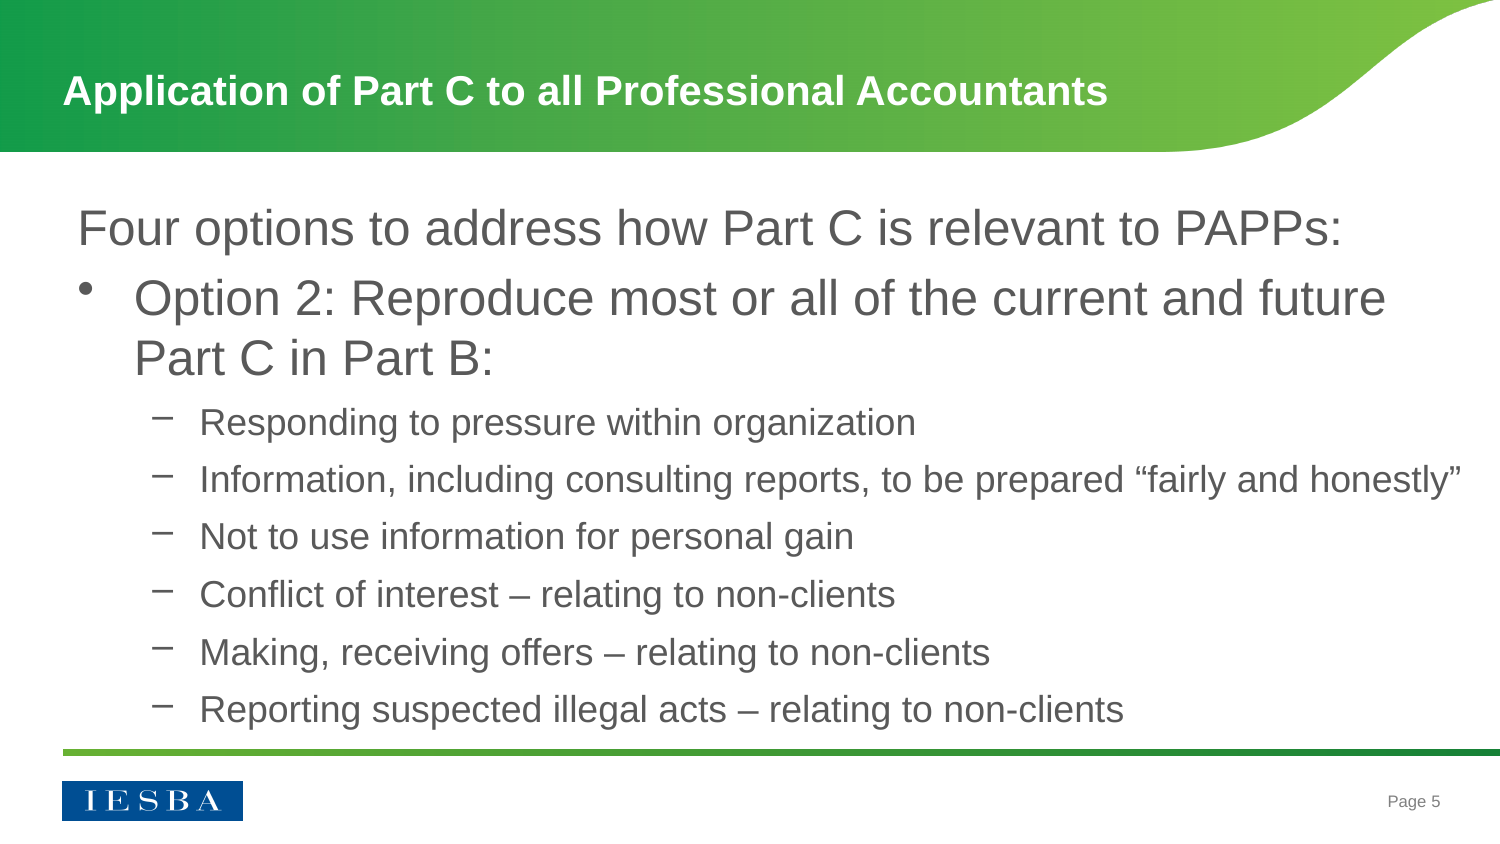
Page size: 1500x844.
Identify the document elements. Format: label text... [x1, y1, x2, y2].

title Application of Part C to all Professional Accountants [62, 56, 1300, 122]
list Four options to address how Part C is relevant to PAPPs: Option 2: Reproduce most or all of the current and future Part C in Part B: Responding to pressure within organization Information, including consulting reports, to be prepared “fairly and honestly” Not to use information for personal gain Conflict of interest – relating to non-clients Making, receiving offers – relating to non-clients Reporting suspected illegal acts – relating to non-clients [62, 187, 1488, 760]
picture [62, 781, 243, 821]
picture [0, 0, 1497, 152]
